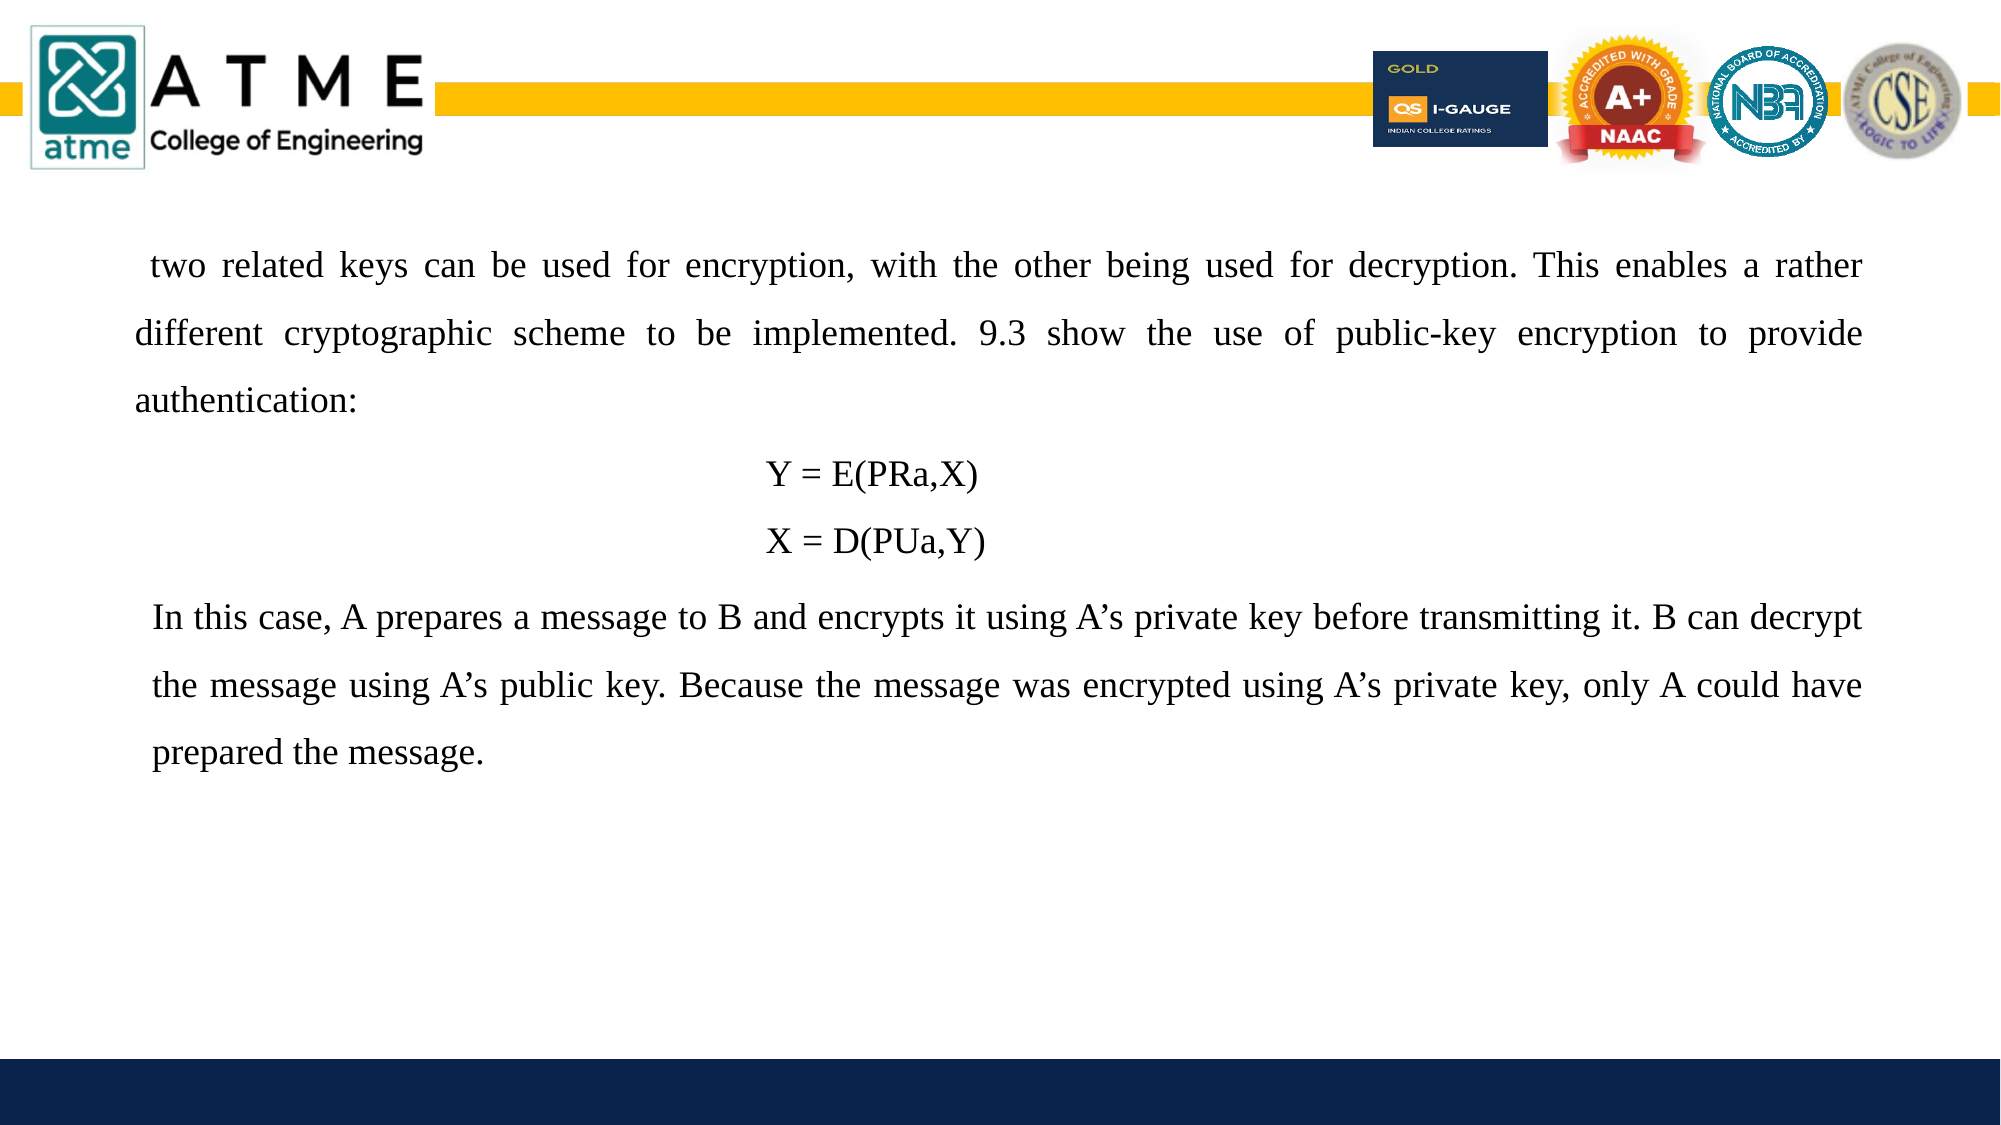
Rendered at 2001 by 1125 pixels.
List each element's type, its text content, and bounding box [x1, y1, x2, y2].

picture [22, 15, 435, 178]
text_box In this case, A prepares a message to B and encrypts it using A’s private key before transmitting it. B can decrypt the message using A’s public key. Because the message was encrypted using A’s private key, only A could have prepared the message. [137, 562, 1880, 780]
picture [0, 1059, 2001, 1125]
text_box two related keys can be used for encryption, with the other being used for decryption. This enables a rather different cryptographic scheme to be implemented. 9.3 show the use of public-key encryption to provide authentication: [120, 210, 1880, 428]
picture [1840, 26, 1968, 176]
text_box Y = E(PRa,X) X = D(PUa,Y) [750, 419, 1751, 562]
picture [1373, 20, 1828, 180]
